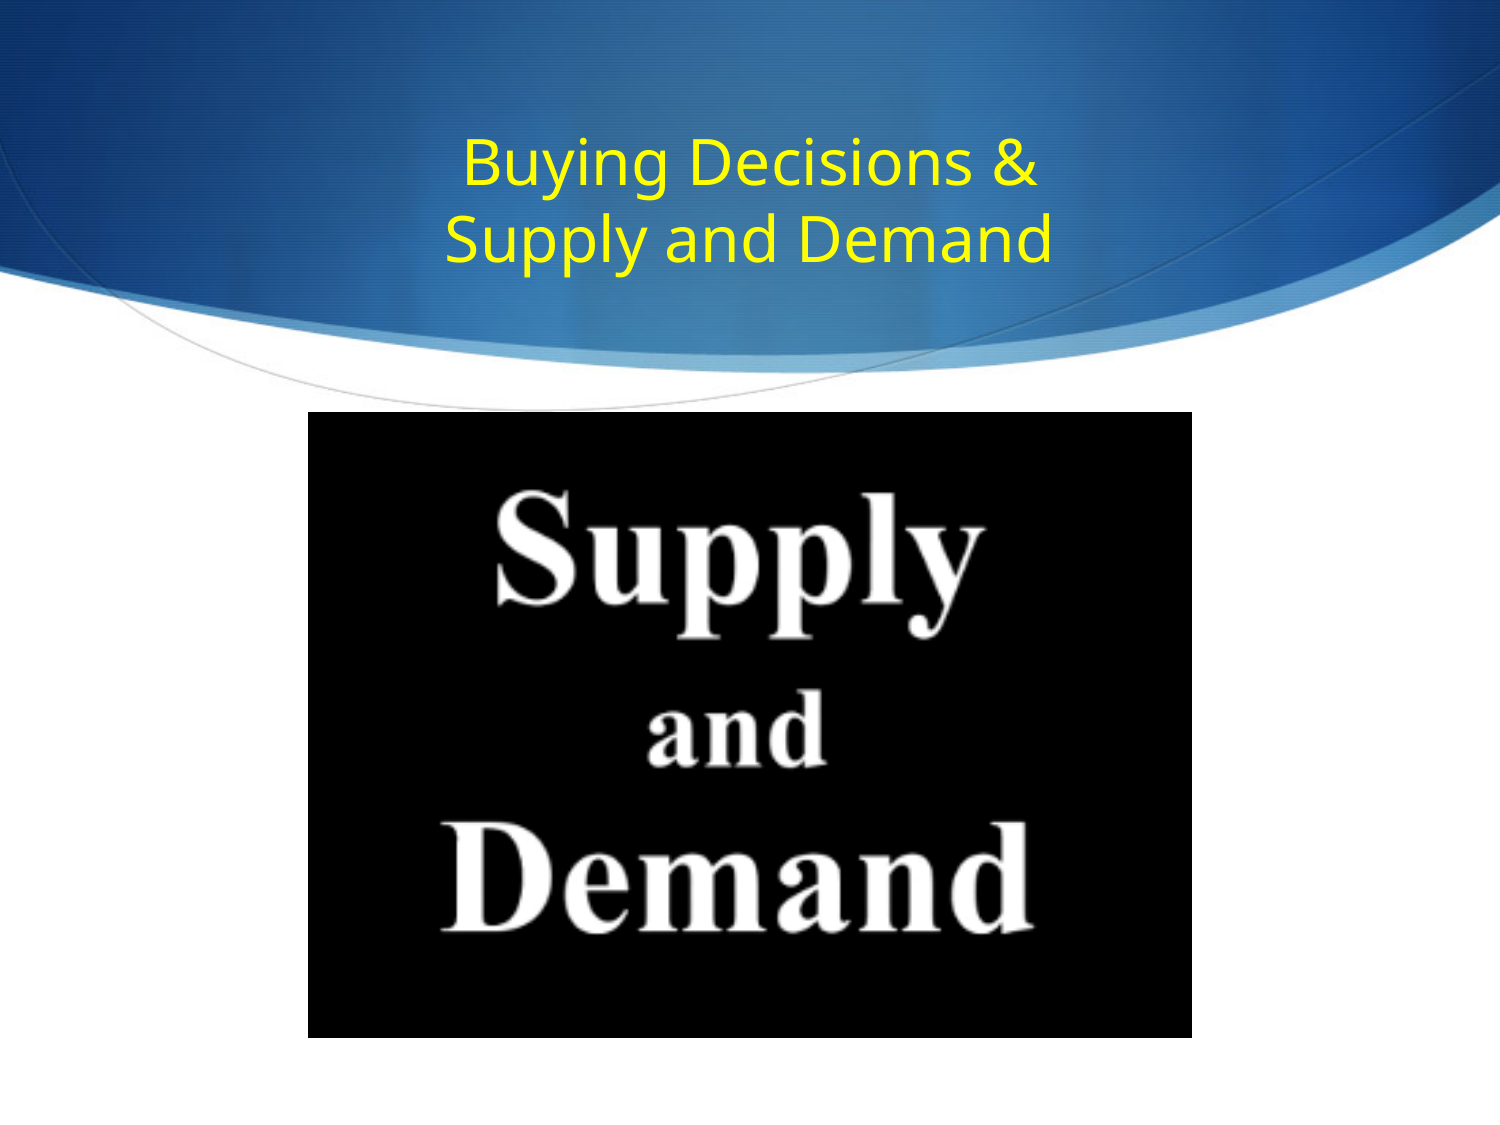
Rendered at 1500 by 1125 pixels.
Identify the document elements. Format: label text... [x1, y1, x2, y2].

title Buying Decisions & Supply and Demand [75, 112, 1425, 438]
picture [0, 0, 1500, 1125]
